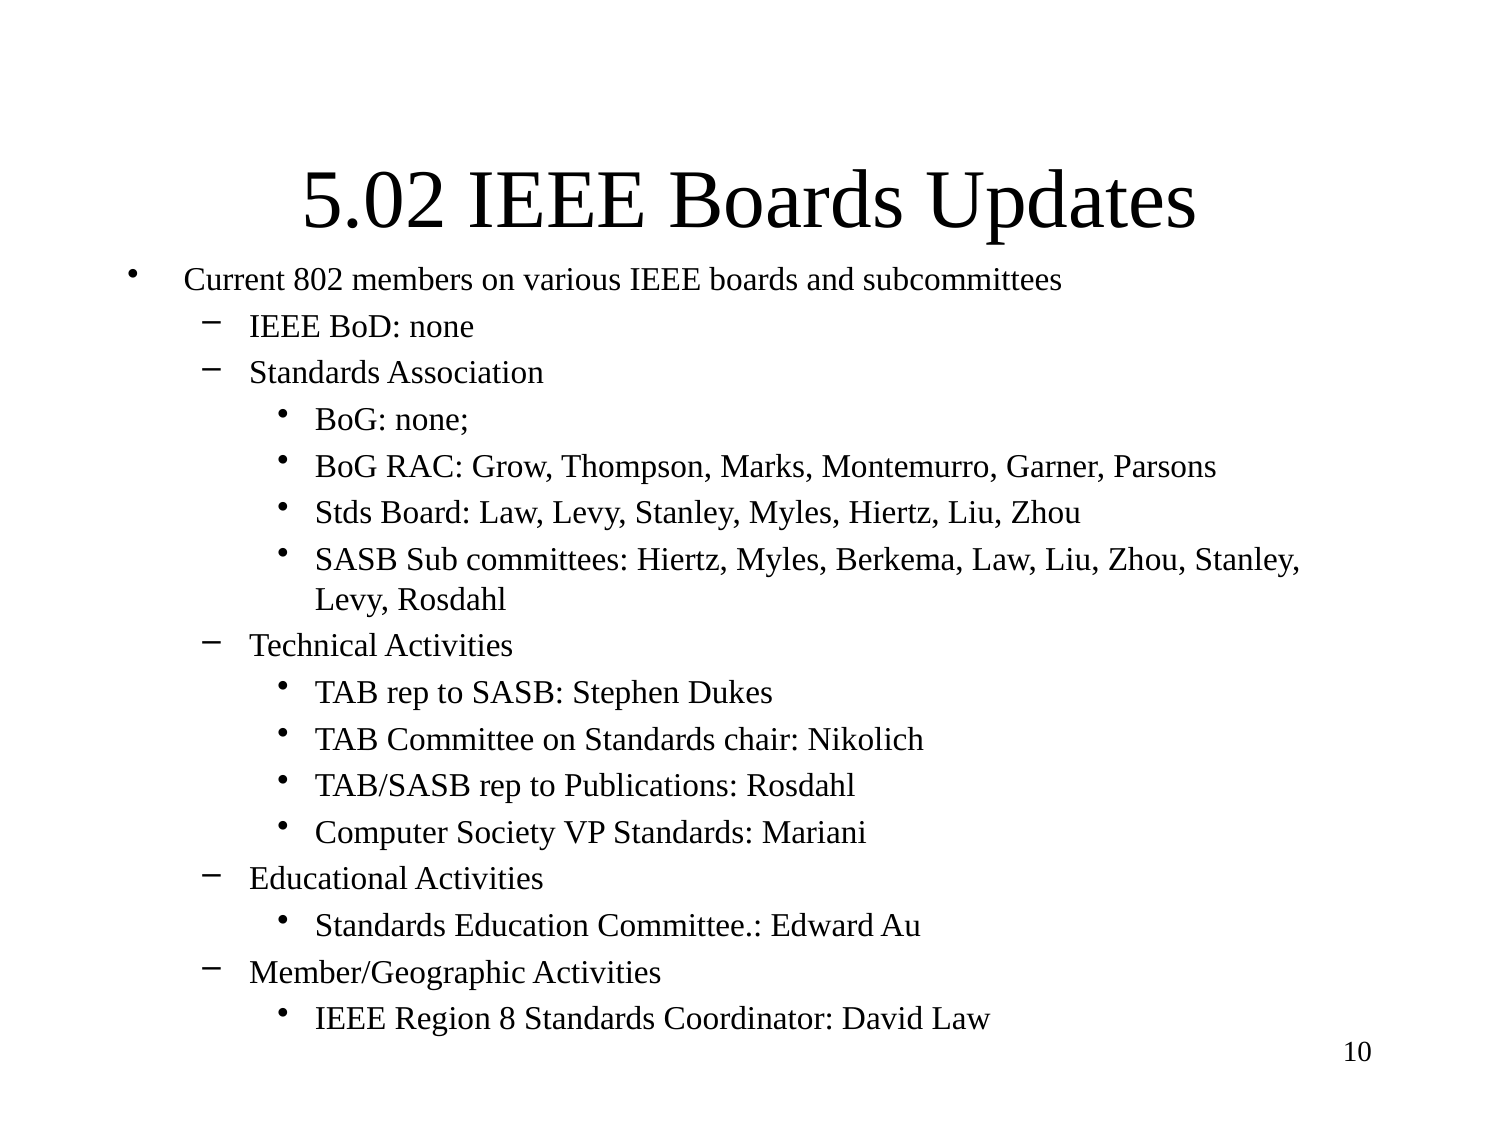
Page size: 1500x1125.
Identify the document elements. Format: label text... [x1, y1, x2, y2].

list Current 802 members on various IEEE boards and subcommittees IEEE BoD: none Standards Association BoG: none; BoG RAC: Grow, Thompson, Marks, Montemurro, Garner, Parsons Stds Board: Law, Levy, Stanley, Myles, Hiertz, Liu, Zhou SASB Sub committees: Hiertz, Myles, Berkema, Law, Liu, Zhou, Stanley, Levy, Rosdahl Technical Activities TAB rep to SASB: Stephen Dukes TAB Committee on Standards chair: Nikolich TAB/SASB rep to Publications: Rosdahl Computer Society VP Standards: Mariani Educational Activities Standards Education Committee.: Edward Au Member/Geographic Activities IEEE Region 8 Standards Coordinator: David Law [111, 249, 1388, 926]
slide_number 10 [1074, 1024, 1388, 1101]
title 5.02 IEEE Boards Updates [112, 99, 1388, 249]
